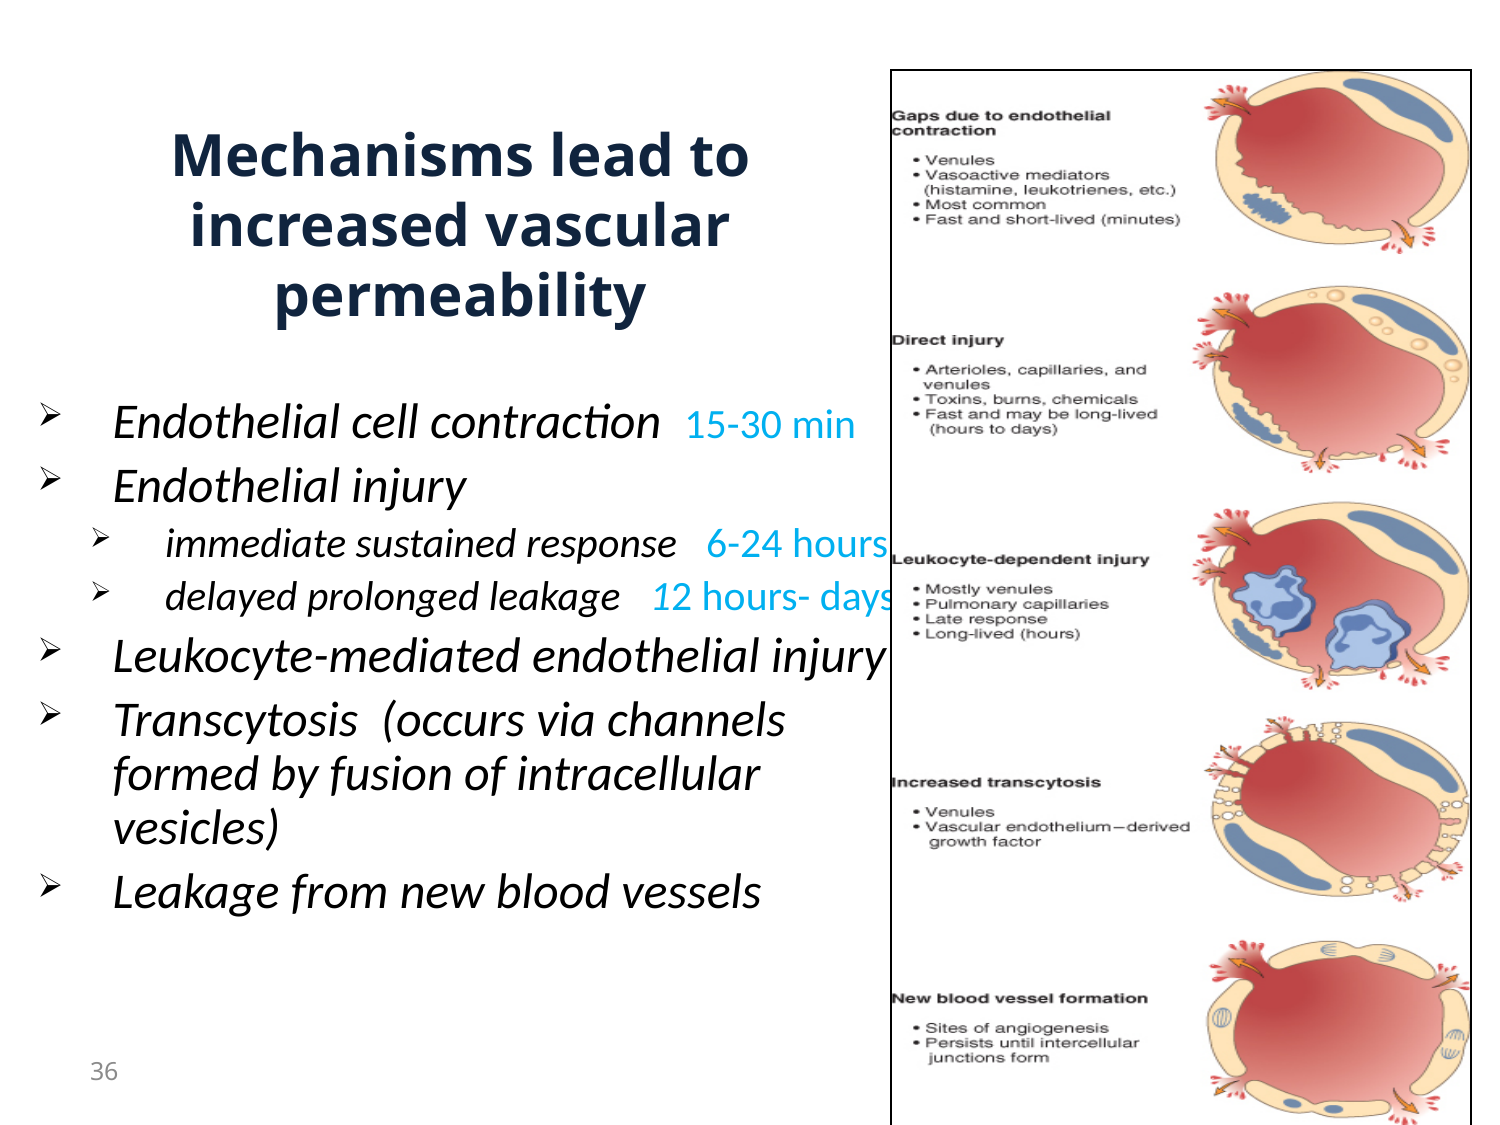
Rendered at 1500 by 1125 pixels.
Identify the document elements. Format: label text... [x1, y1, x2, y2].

list Endothelial cell contraction 15-30 min Endothelial injury immediate sustained response 6-24 hours delayed prolonged leakage 12 hours- days Leukocyte-mediated endothelial injury Transcytosis (occurs via channels formed by fusion of intracellular vesicles) Leakage from new blood vessels [0, 387, 886, 1125]
slide_number 36 [75, 1042, 425, 1103]
text_box Mechanisms lead to increased vascular permeability [29, 110, 886, 336]
picture [891, 70, 1471, 1125]
